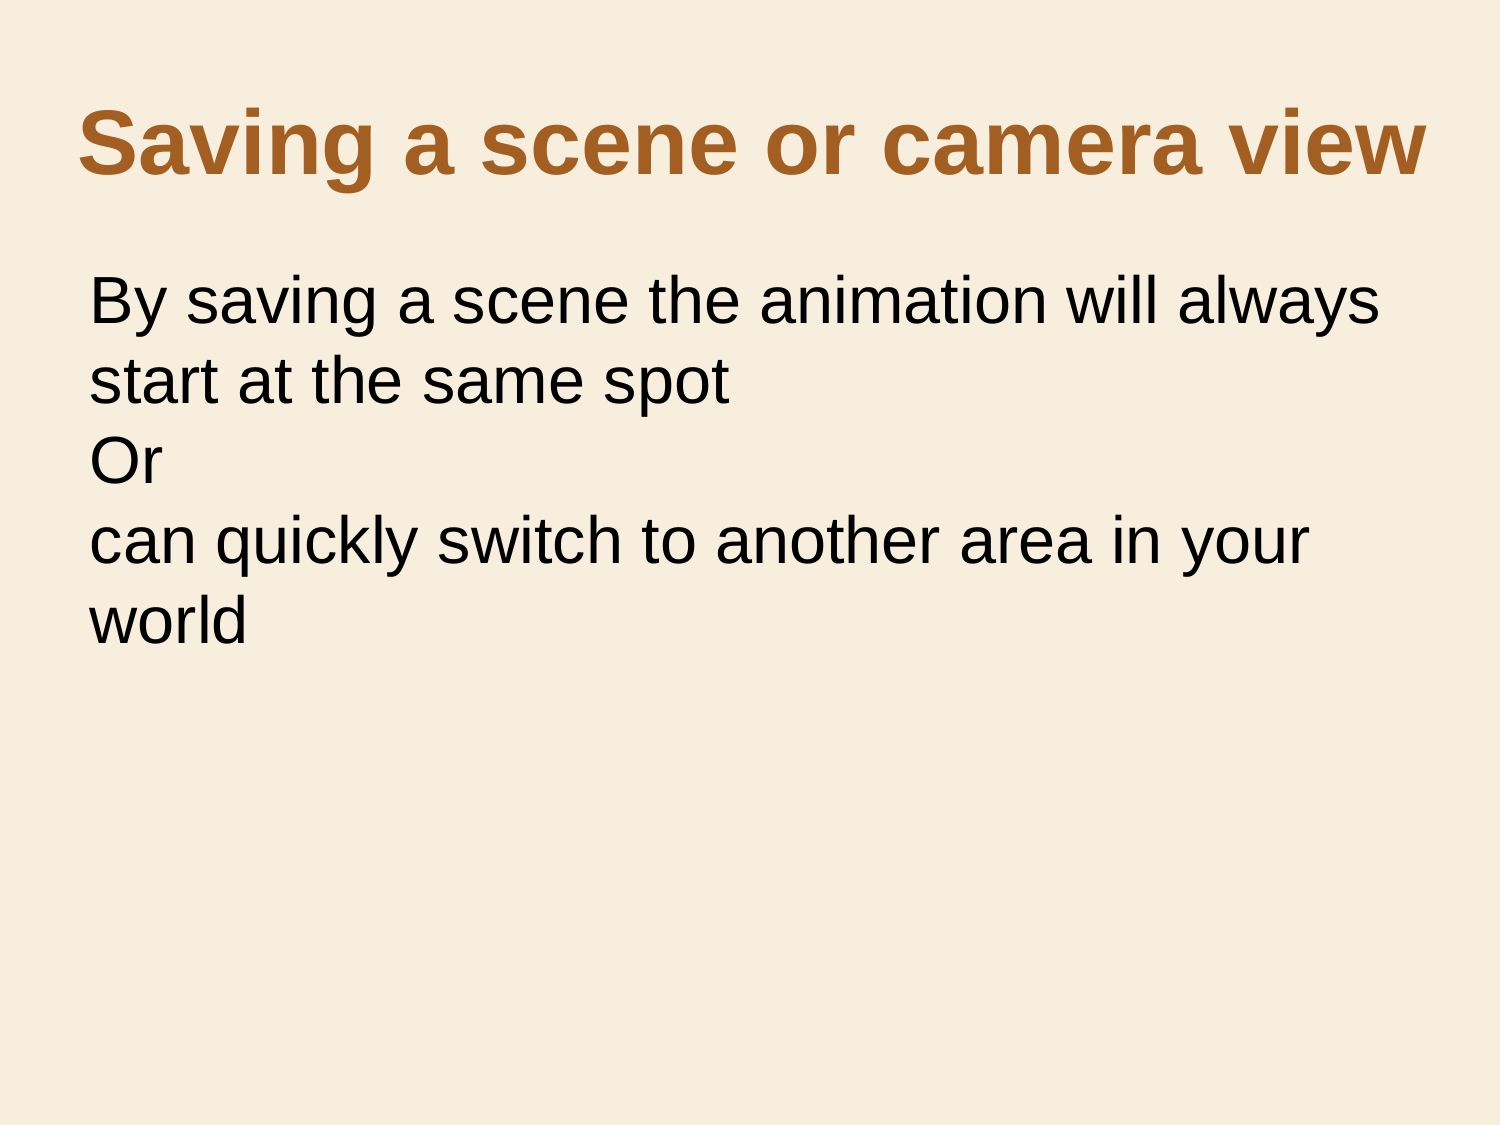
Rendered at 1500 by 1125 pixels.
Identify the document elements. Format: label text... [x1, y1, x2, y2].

text_box By saving a scene the animation will always start at the same spot Or can quickly switch to another area in your world [74, 249, 1413, 665]
text_box Saving a scene or camera view [62, 75, 1475, 201]
